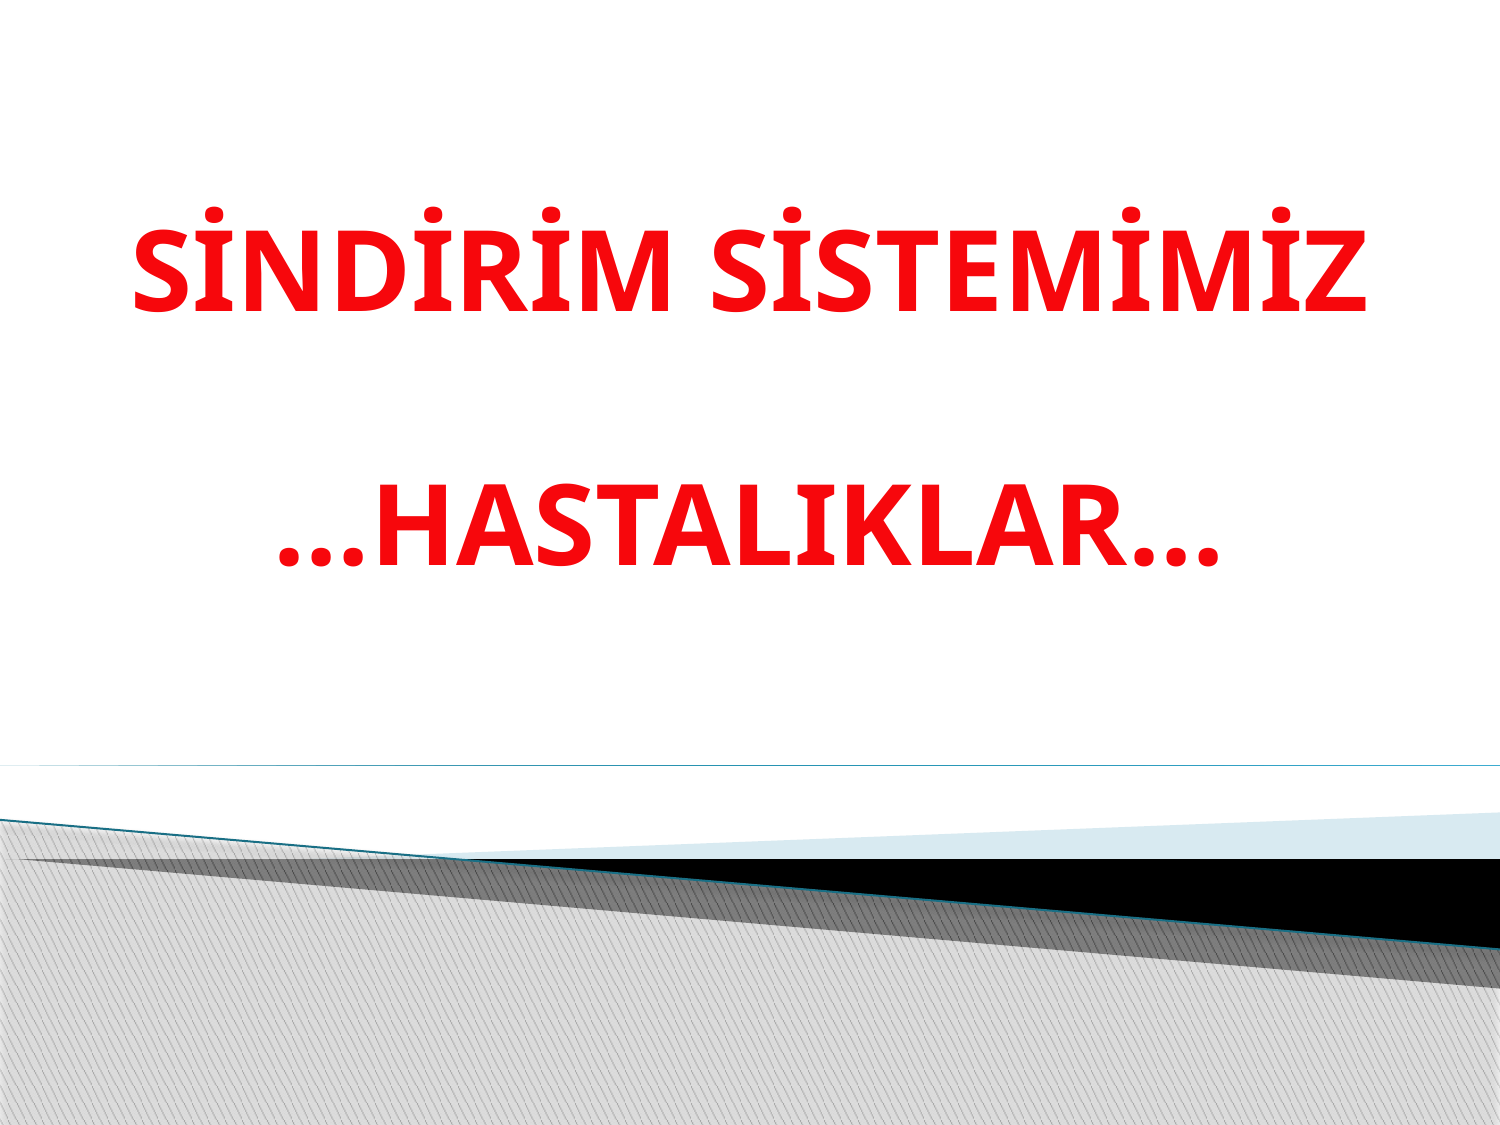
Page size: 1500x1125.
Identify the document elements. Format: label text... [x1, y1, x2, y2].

picture [5, 859, 1500, 989]
subtitle …HASTALIKLAR… [117, 445, 1393, 643]
title SİNDİRİM SİSTEMİMİZ [0, 117, 1500, 342]
